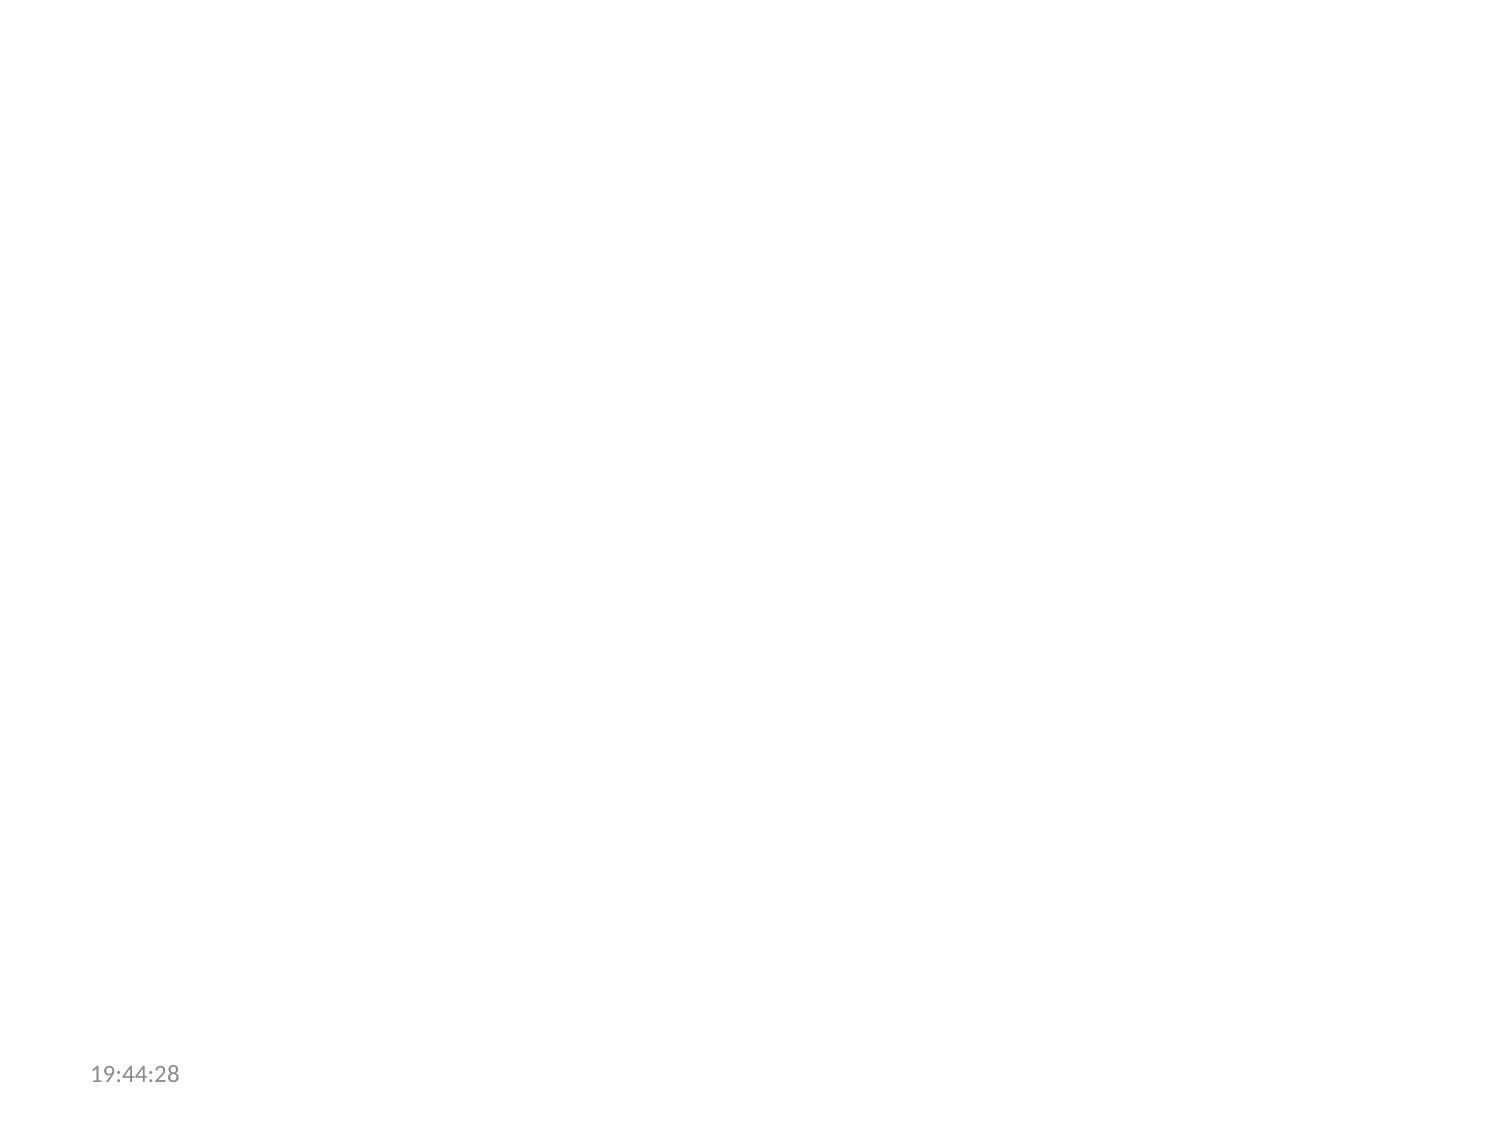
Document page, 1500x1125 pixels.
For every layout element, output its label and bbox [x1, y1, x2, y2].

slide_number [75, 1042, 425, 1103]
